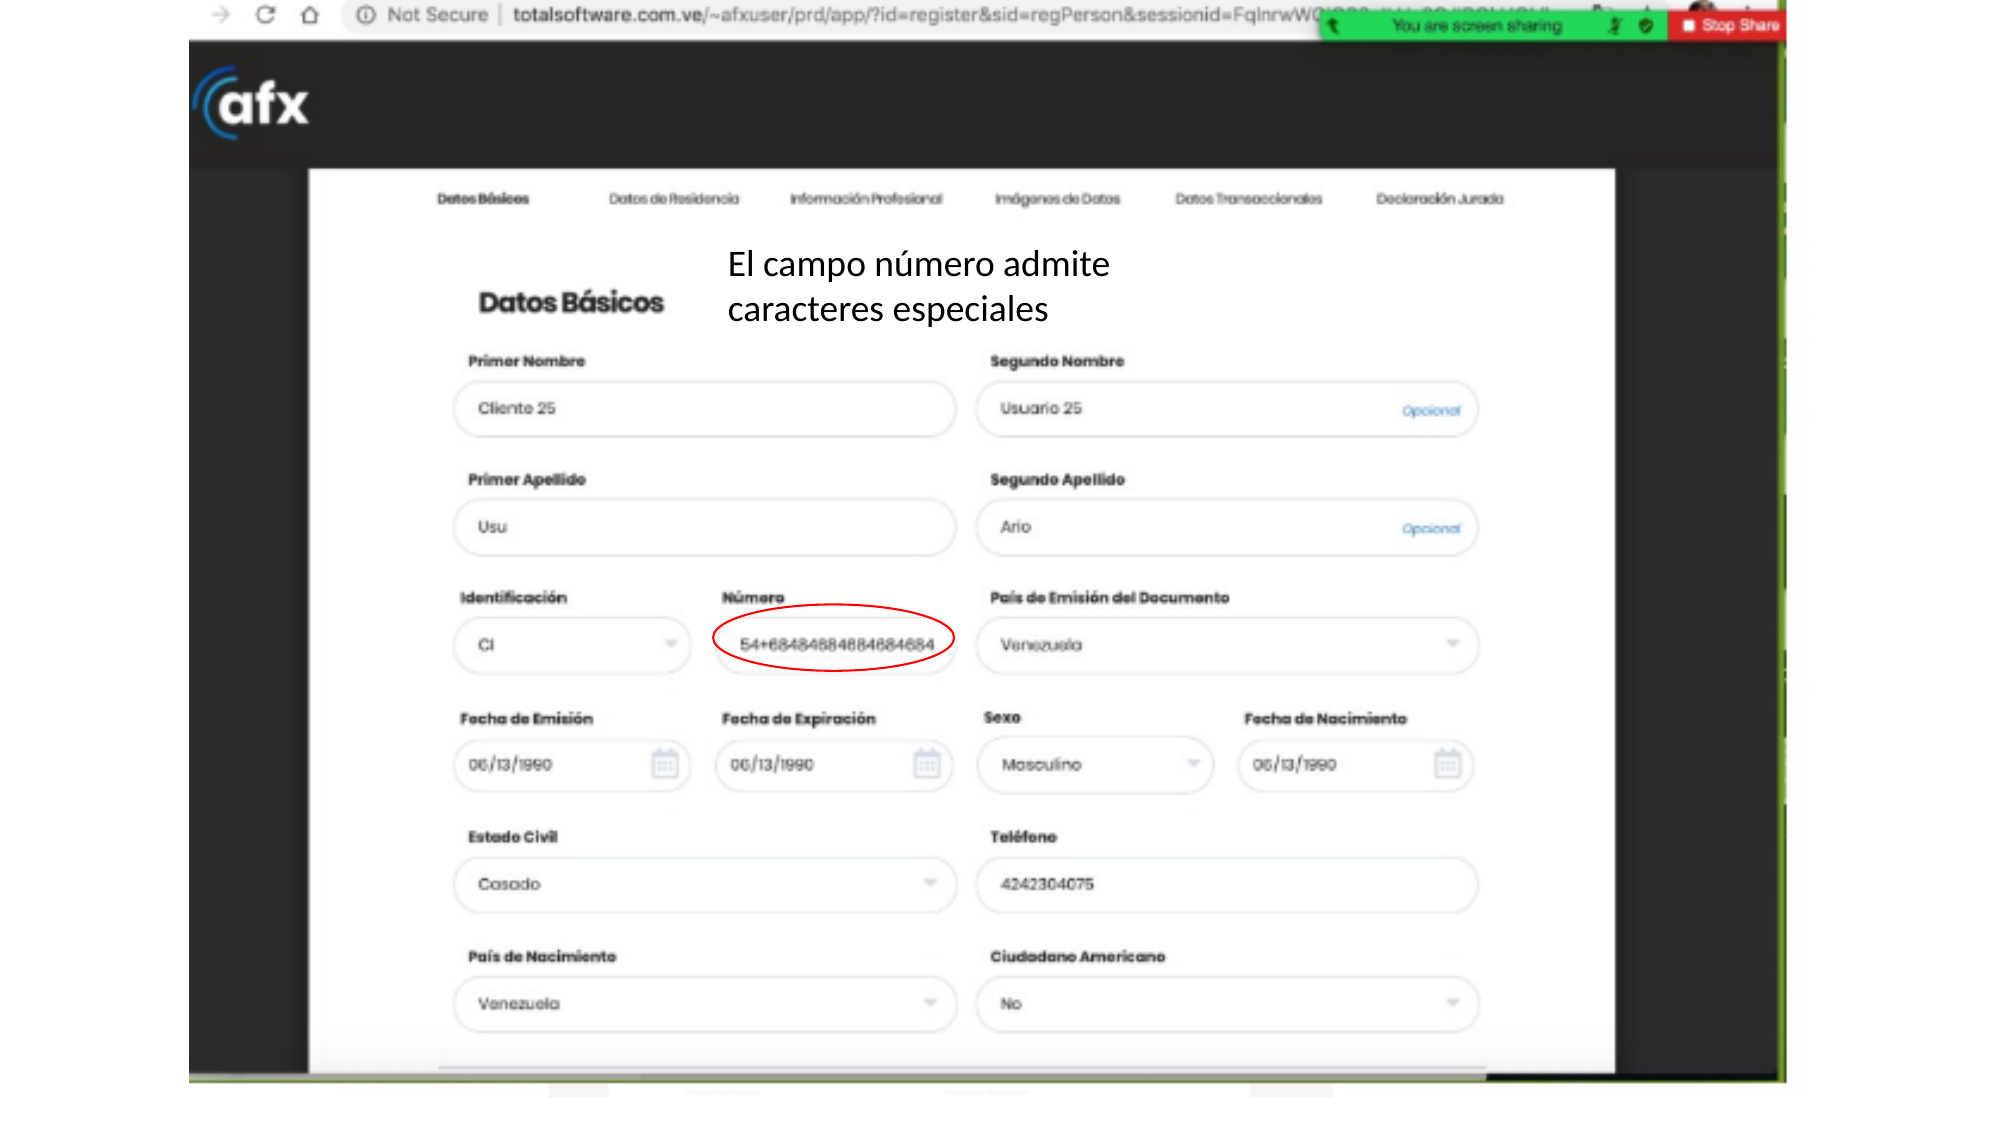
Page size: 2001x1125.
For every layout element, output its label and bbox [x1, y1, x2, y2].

list [189, 0, 1811, 1098]
